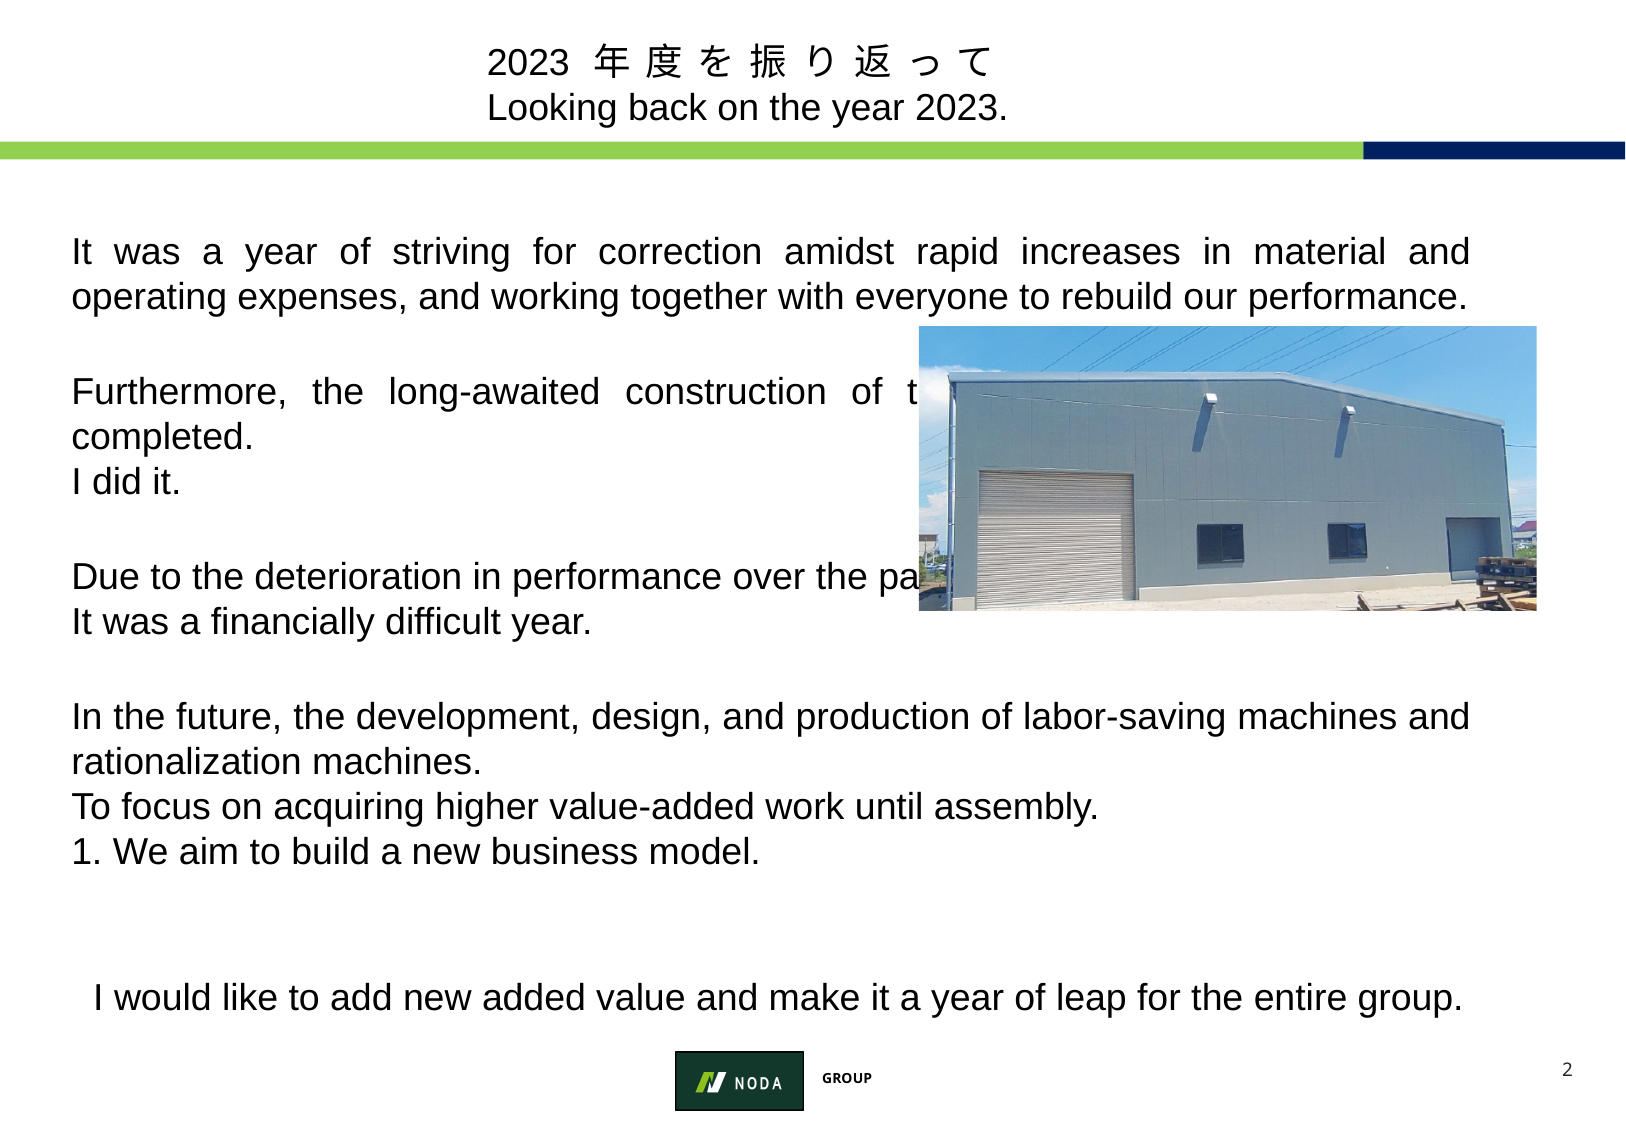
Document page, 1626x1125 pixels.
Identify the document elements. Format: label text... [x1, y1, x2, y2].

picture [675, 1051, 804, 1111]
text_box 2023年度を振り返って Looking back on the year 2023. [472, 30, 1024, 136]
text_box It was a year of striving for correction amidst rapid increases in material and operating expenses, and working together with everyone to rebuild our performance. Furthermore, the long-awaited construction of the assembly factory has been completed. I did it. Due to the deterioration in performance over the past two years. It was a financially difficult year. In the future, the development, design, and production of labor-saving machines and rationalization machines. To focus on acquiring higher value-added work until assembly. 1. We aim to build a new business model. I would like to add new added value and make it a year of leap for the entire group. [56, 219, 1486, 1025]
picture [918, 326, 1537, 612]
slide_number 1 [1557, 1061, 1591, 1083]
